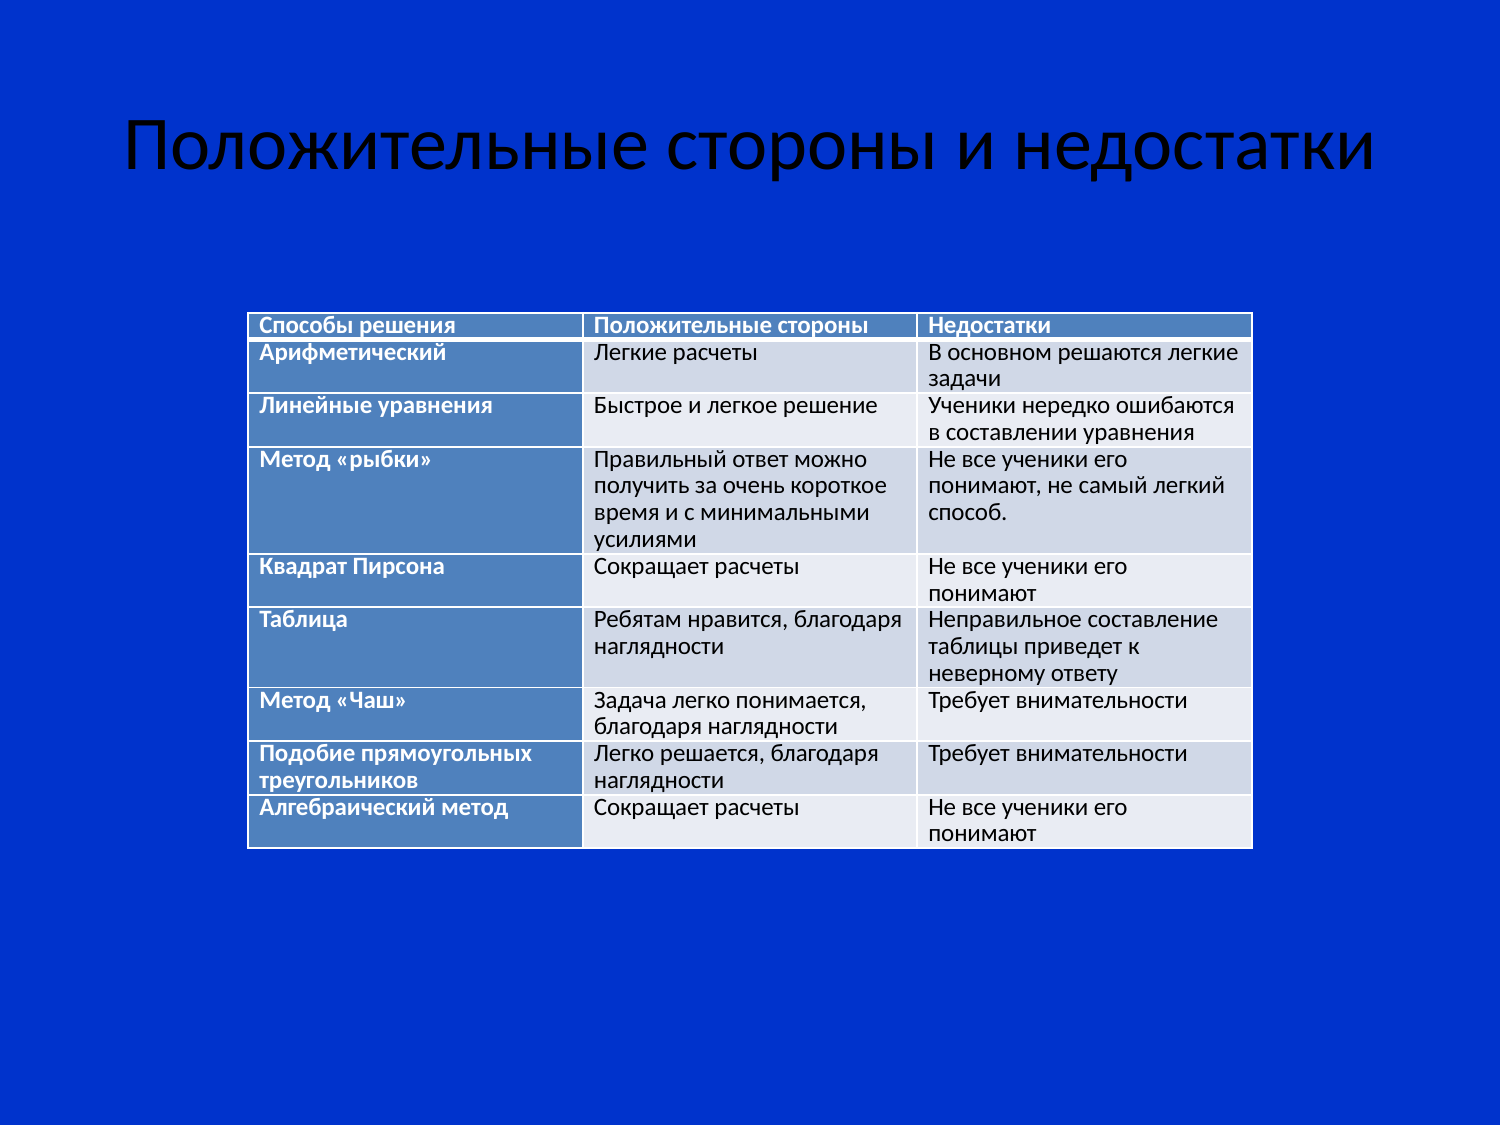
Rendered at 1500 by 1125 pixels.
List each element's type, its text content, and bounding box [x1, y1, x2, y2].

table_cell Требует внимательности [918, 688, 1251, 740]
table_cell Таблица [249, 608, 582, 687]
table_cell Ученики нередко ошибаются в составлении уравнения [918, 394, 1251, 446]
table_cell Требует внимательности [918, 742, 1251, 794]
table_cell Квадрат Пирсона [249, 555, 582, 606]
table_cell Ребятам нравится, благодаря наглядности [584, 608, 916, 687]
table_cell В основном решаются легкие задачи [918, 388, 1251, 392]
table_cell Метод «Чаш» [249, 688, 582, 740]
table_cell Сокращает расчеты [584, 796, 916, 847]
table_cell Алгебраический метод [249, 796, 582, 847]
table_cell Легко решается, благодаря наглядности [584, 742, 916, 794]
table_cell Легкие расчеты [584, 388, 916, 392]
table_cell Неправильное составление таблицы приведет к неверному ответу [918, 608, 1251, 687]
table_cell Не все ученики его понимают, не самый легкий способ. [918, 448, 1251, 553]
table_cell Задача легко понимается, благодаря наглядности [584, 688, 916, 740]
table_cell Линейные уравнения [249, 394, 582, 446]
table_cell Арифметический [249, 388, 582, 392]
table_cell Метод «рыбки» [249, 448, 582, 553]
table_cell Не все ученики его понимают [918, 796, 1251, 847]
table_cell Быстрое и легкое решение [584, 394, 916, 446]
title Положительные стороны и недостатки [75, 45, 1425, 233]
table_cell Подобие прямоугольных треугольников [249, 742, 582, 794]
table_cell Сокращает расчеты [584, 555, 916, 606]
table_cell Не все ученики его понимают [918, 555, 1251, 606]
table_cell Правильный ответ можно получить за очень короткое время и с минимальными усилиями [584, 448, 916, 553]
text_box [248, 312, 1500, 388]
